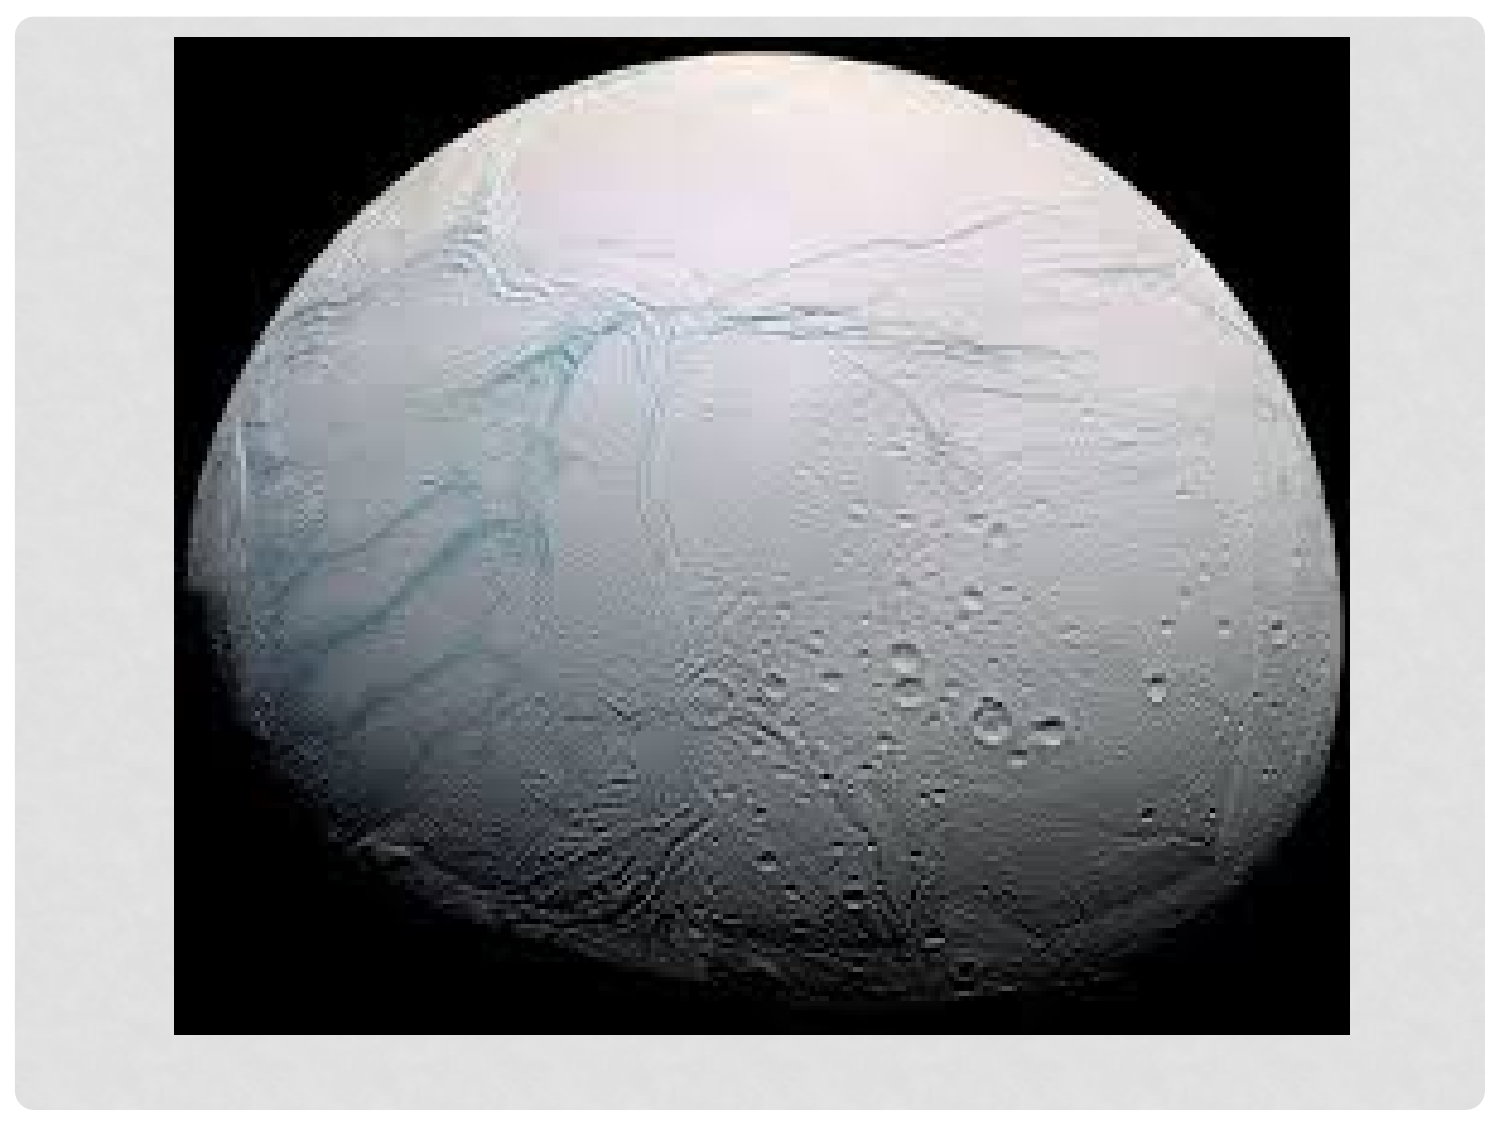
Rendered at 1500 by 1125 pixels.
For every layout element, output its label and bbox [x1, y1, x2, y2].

picture [174, 37, 1351, 1035]
